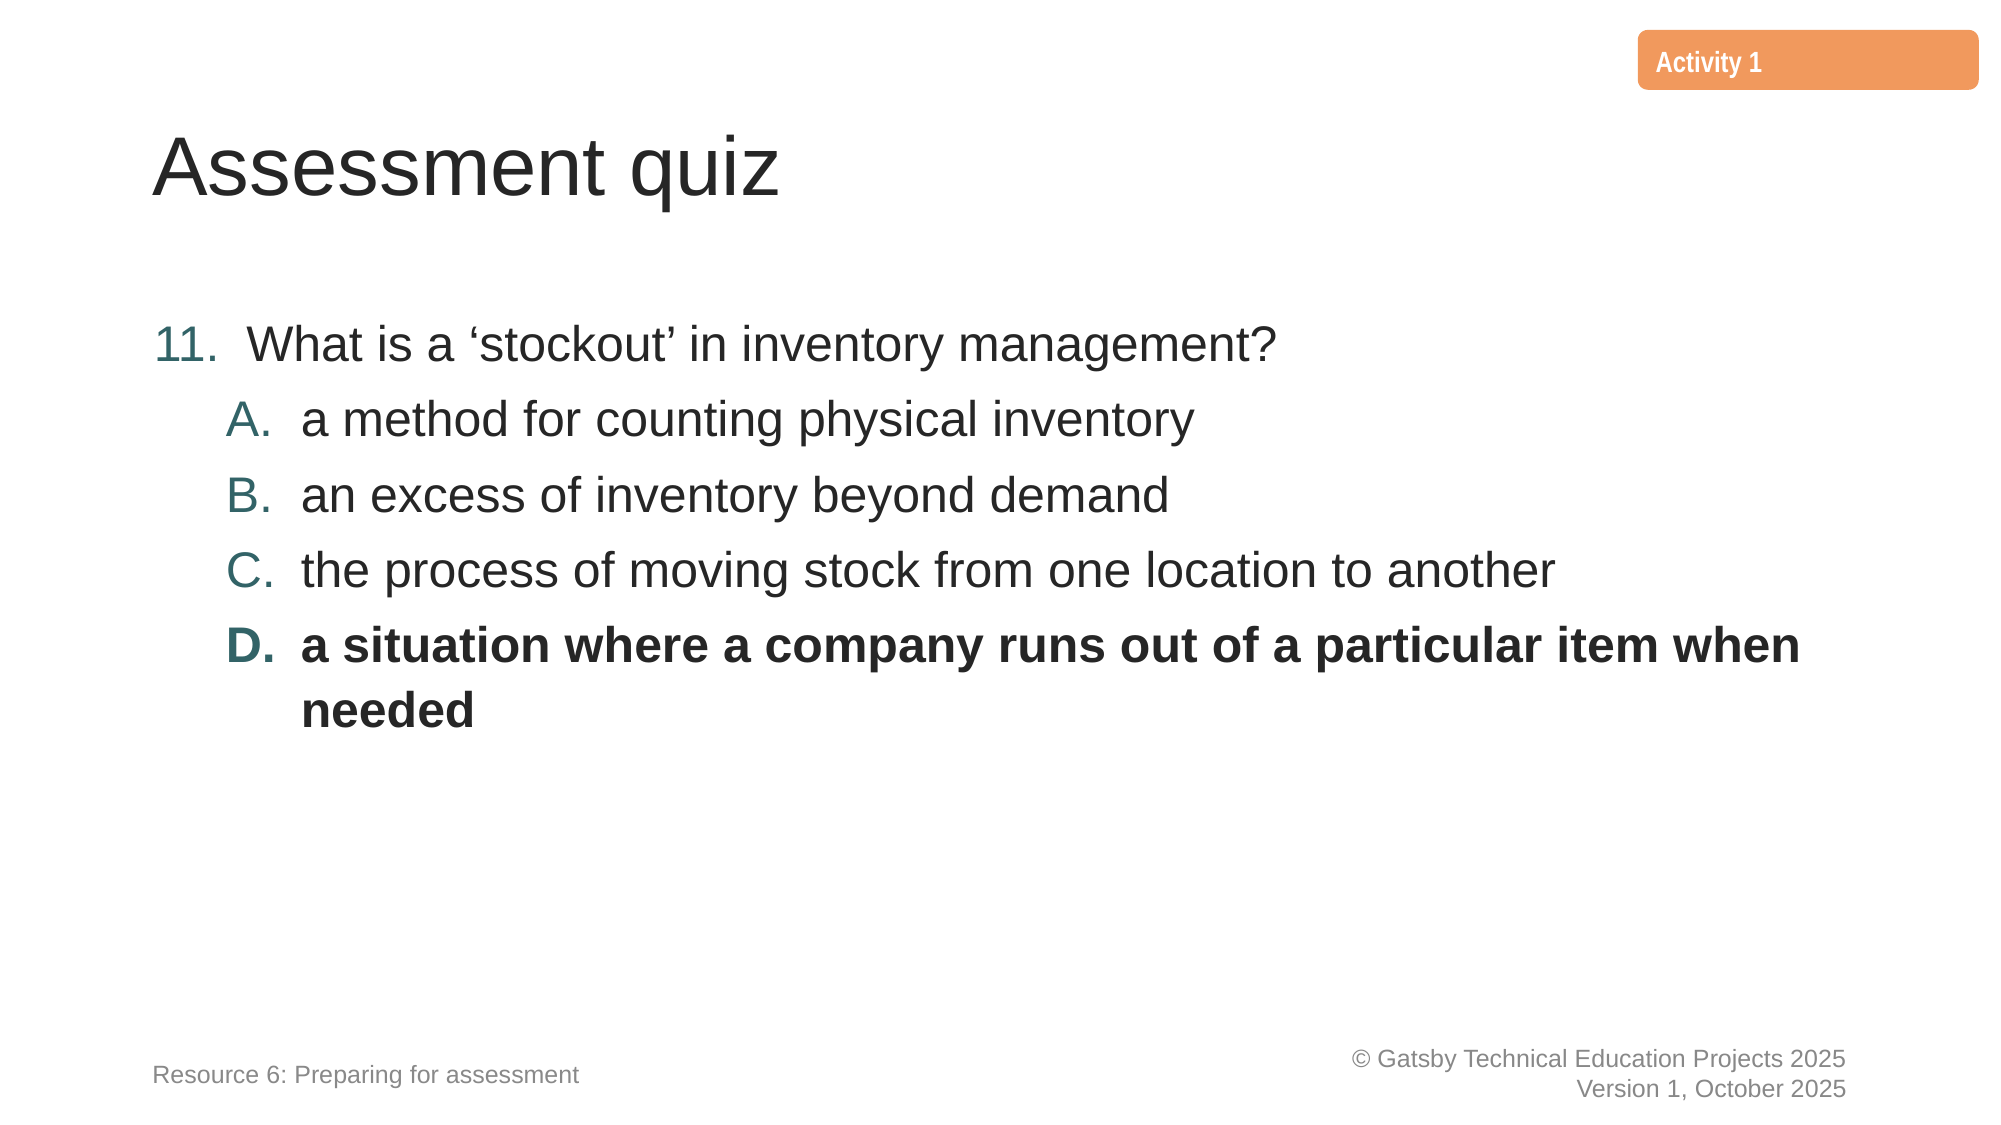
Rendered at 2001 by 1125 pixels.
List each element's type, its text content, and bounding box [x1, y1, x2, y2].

list Resource 6: Preparing for assessment [137, 1042, 829, 1103]
title Assessment quiz [137, 59, 1863, 278]
text_box What is a ‘stockout’ in inventory management? a method for counting physical inventory an excess of inventory beyond demand the process of moving stock from one location to another a situation where a company runs out of a particular item when needed [137, 299, 1881, 1014]
text_box Activity 1 [1637, 29, 1979, 90]
